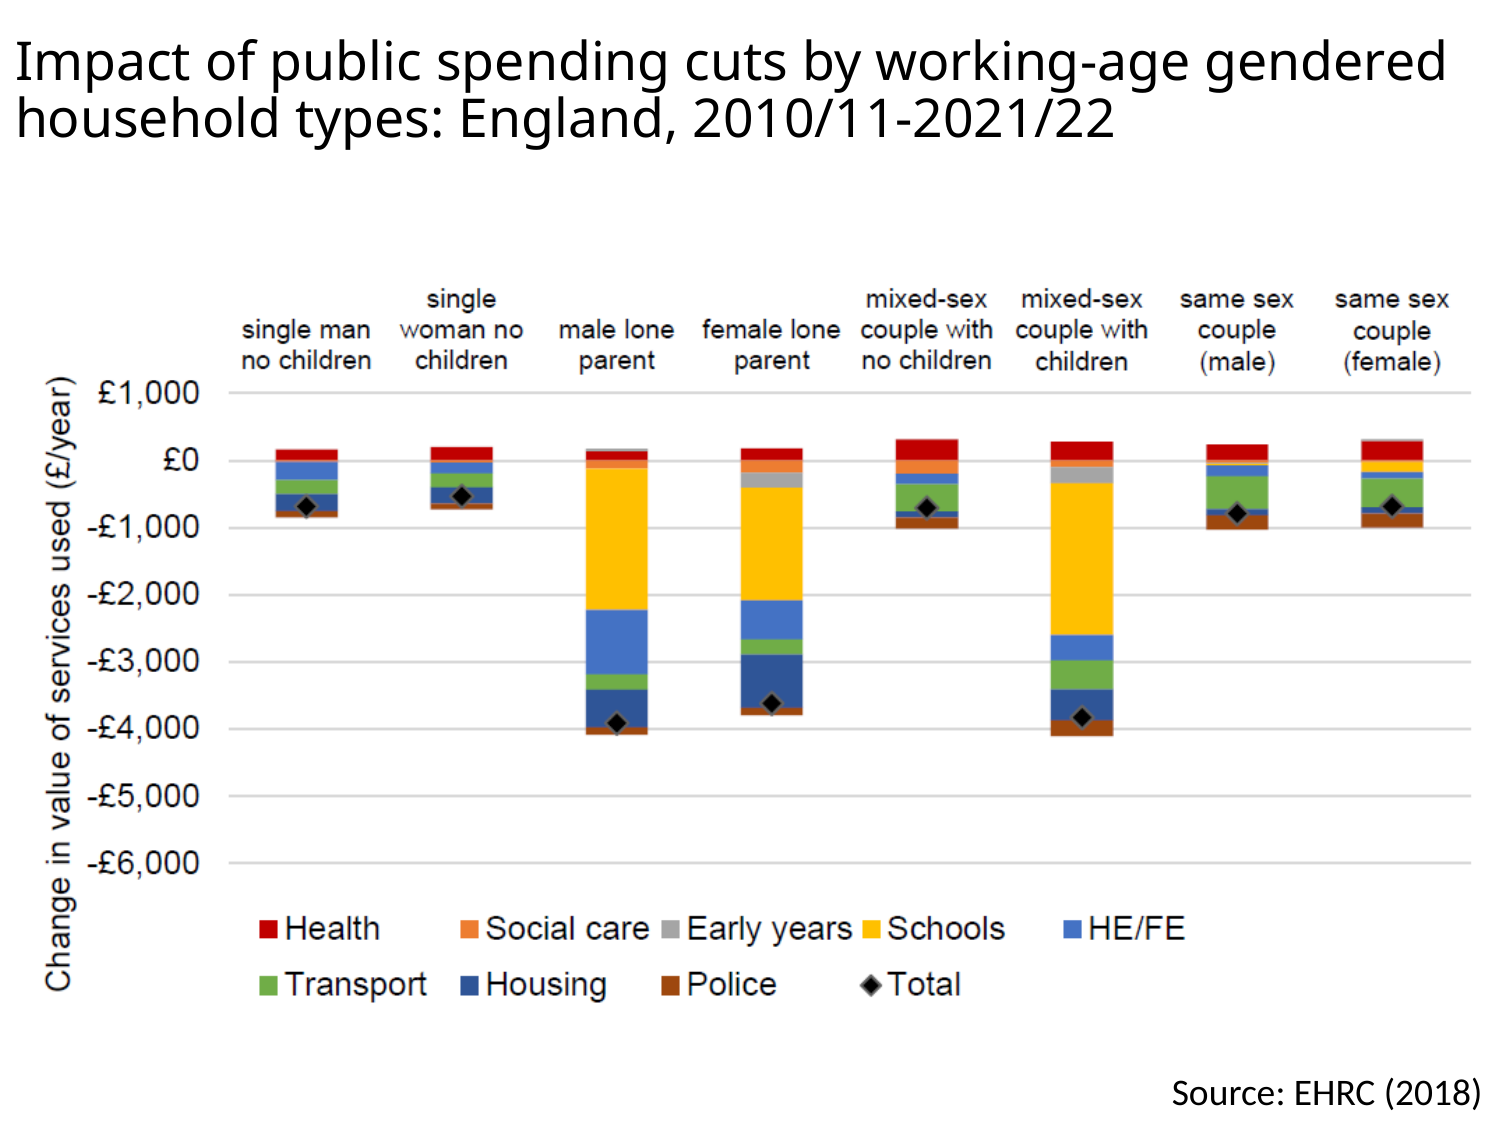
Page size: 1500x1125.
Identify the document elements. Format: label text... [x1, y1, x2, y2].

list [0, 279, 1480, 1024]
title Impact of public spending cuts by working-age gendered household types: England, 2010/11-2021/22 [0, 3, 1500, 180]
text_box Source: EHRC (2018) [1157, 1061, 1498, 1121]
